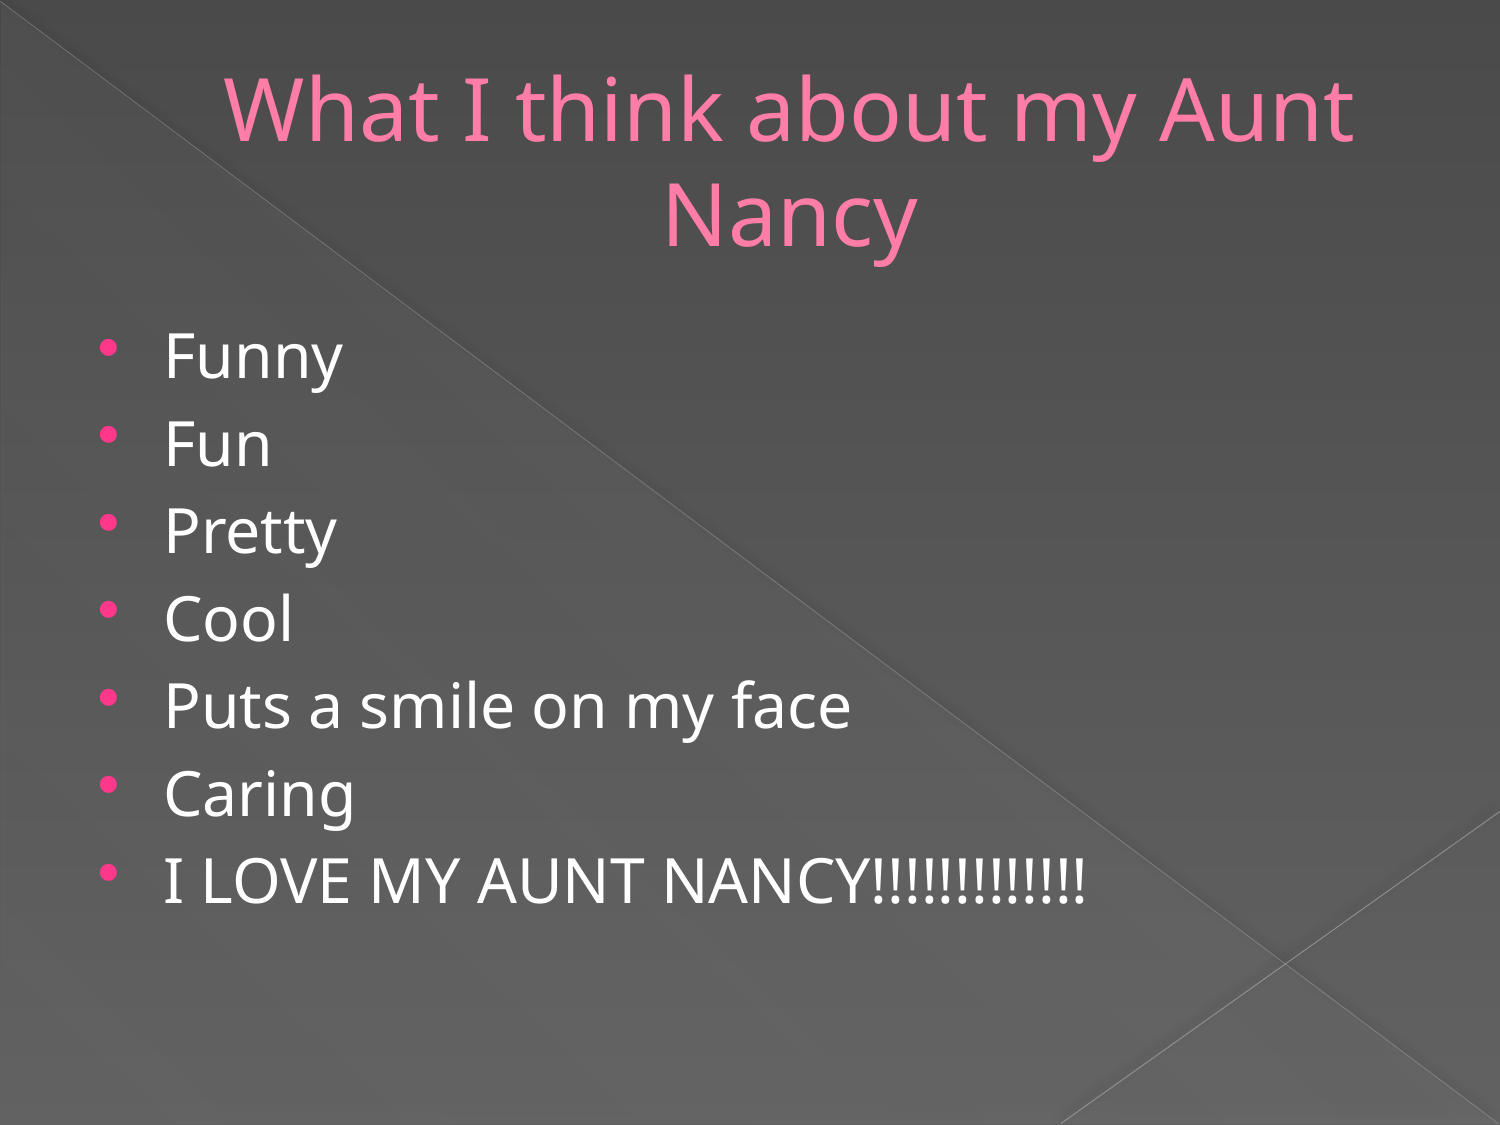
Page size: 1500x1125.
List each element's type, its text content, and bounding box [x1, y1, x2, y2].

title What I think about my Aunt Nancy [75, 43, 1425, 274]
list Funny Fun Pretty Cool Puts a smile on my face Caring I LOVE MY AUNT NANCY!!!!!!!!!!!!! [75, 308, 1425, 1059]
